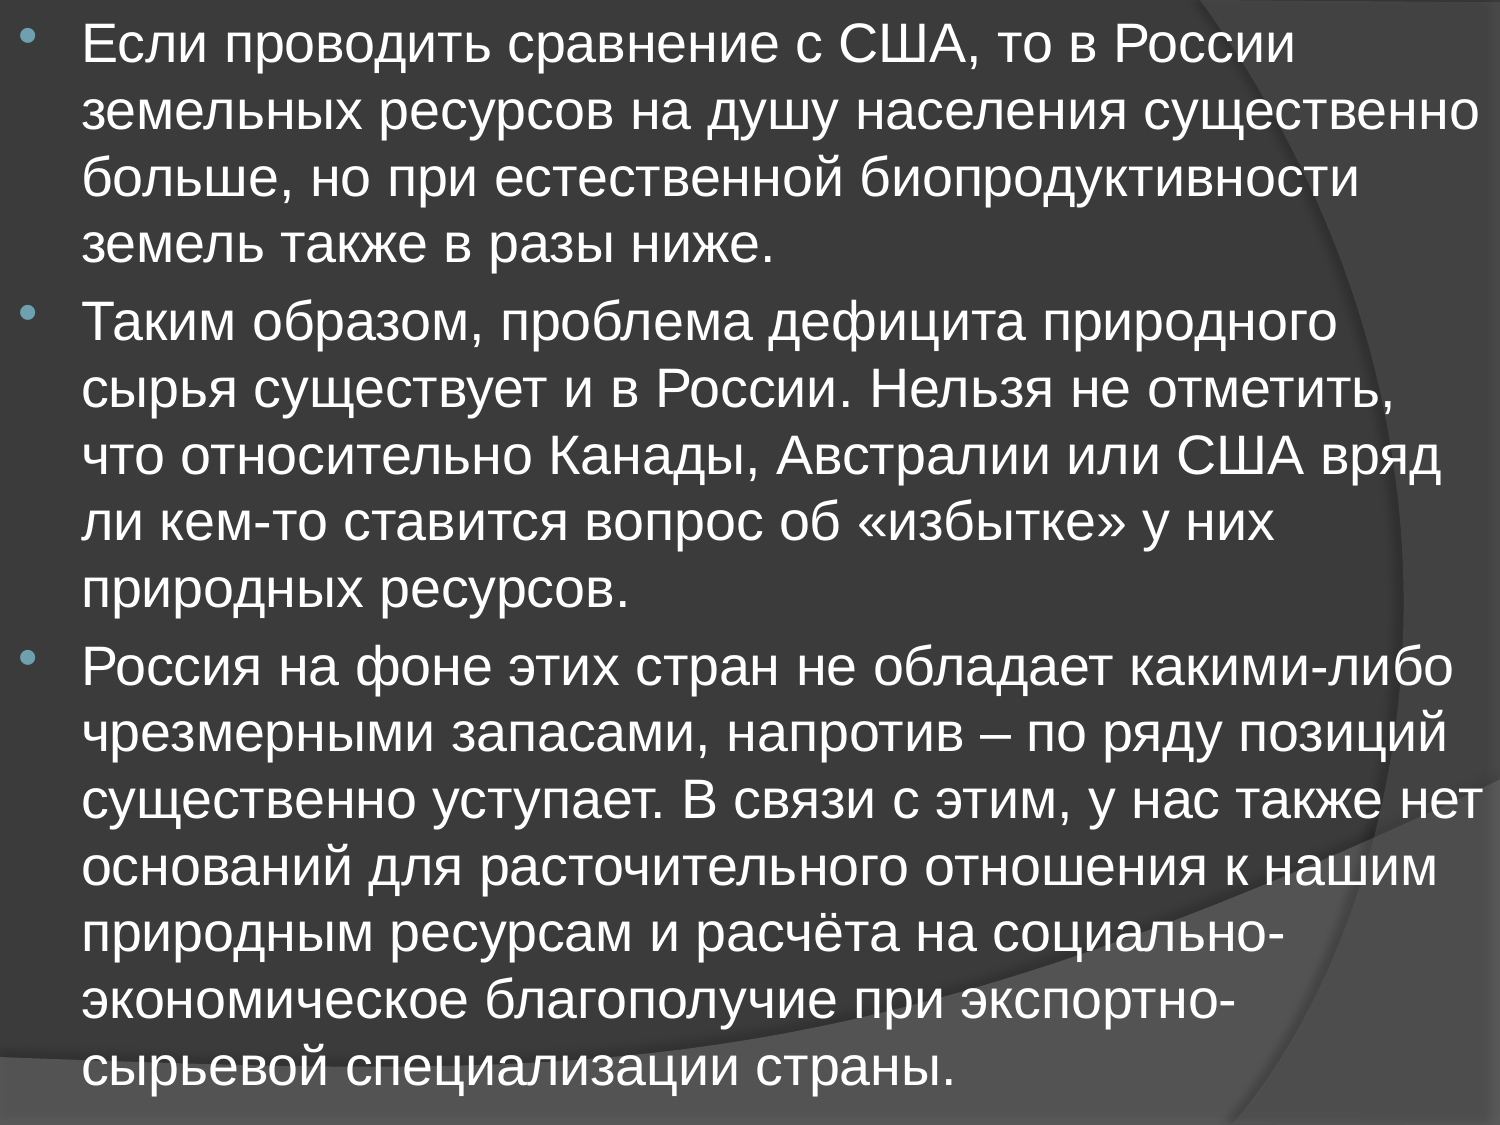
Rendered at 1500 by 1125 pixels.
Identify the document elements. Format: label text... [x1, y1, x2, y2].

list Если проводить сравнение с США, то в России земельных ресурсов на душу населения существенно больше, но при естественной биопродуктивности земель также в разы ниже. Таким образом, проблема дефицита природного сырья существует и в России. Нельзя не отметить, что относительно Канады, Австралии или США вряд ли кем-то ставится вопрос об «избытке» у них природных ресурсов. Россия на фоне этих стран не обладает какими-либо чрезмерными запасами, напротив – по ряду позиций существенно уступает. В связи с этим, у нас также нет оснований для расточительного отношения к нашим природным ресурсам и расчёта на социально-экономическое благополучие при экспортно-сырьевой специализации страны. [0, 0, 1500, 1125]
